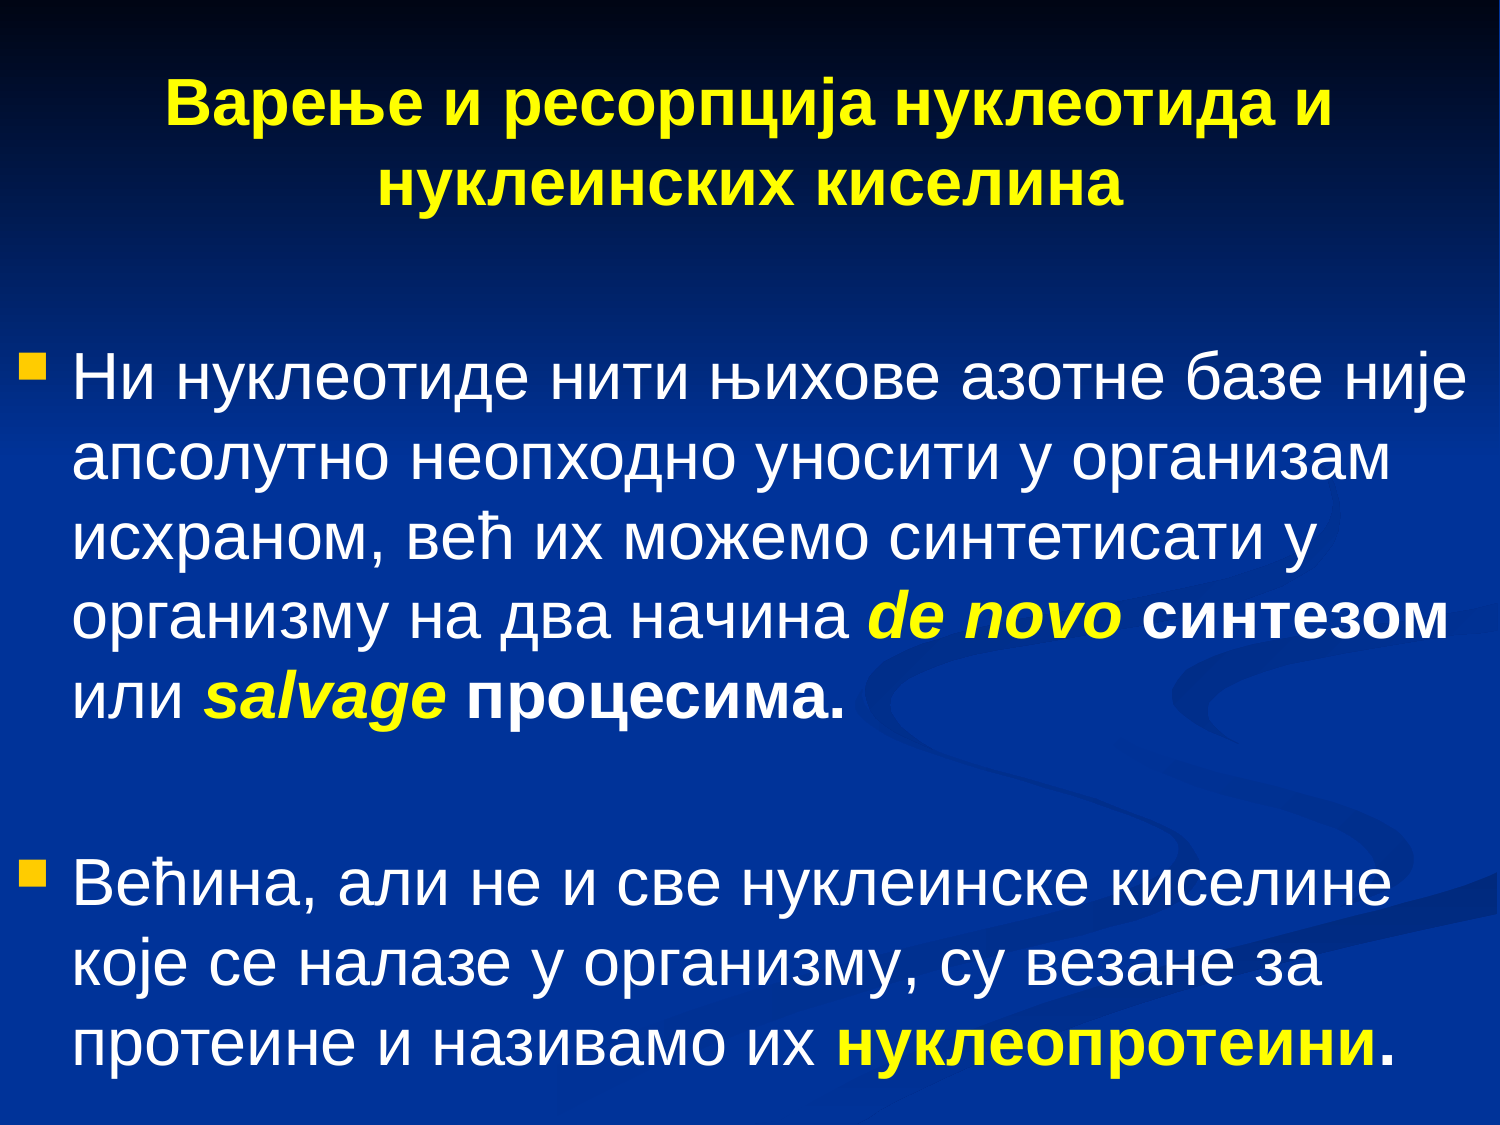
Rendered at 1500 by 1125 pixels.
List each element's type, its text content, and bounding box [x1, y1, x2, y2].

title Варење и ресорпција нуклеотида и нуклеинских киселина [0, 44, 1500, 233]
list Ни нуклеотиде нити њихове азотне базе није апсолутно неопходно уносити у организам исхраном, већ их можемо синтетисати у организму на два начина de novо синтезом или salvаge процесима. Већина, али не и све нуклеинске киселине које се налазе у организму, су везане за протеине и називамо их нуклеопротеини. [0, 324, 1500, 1106]
